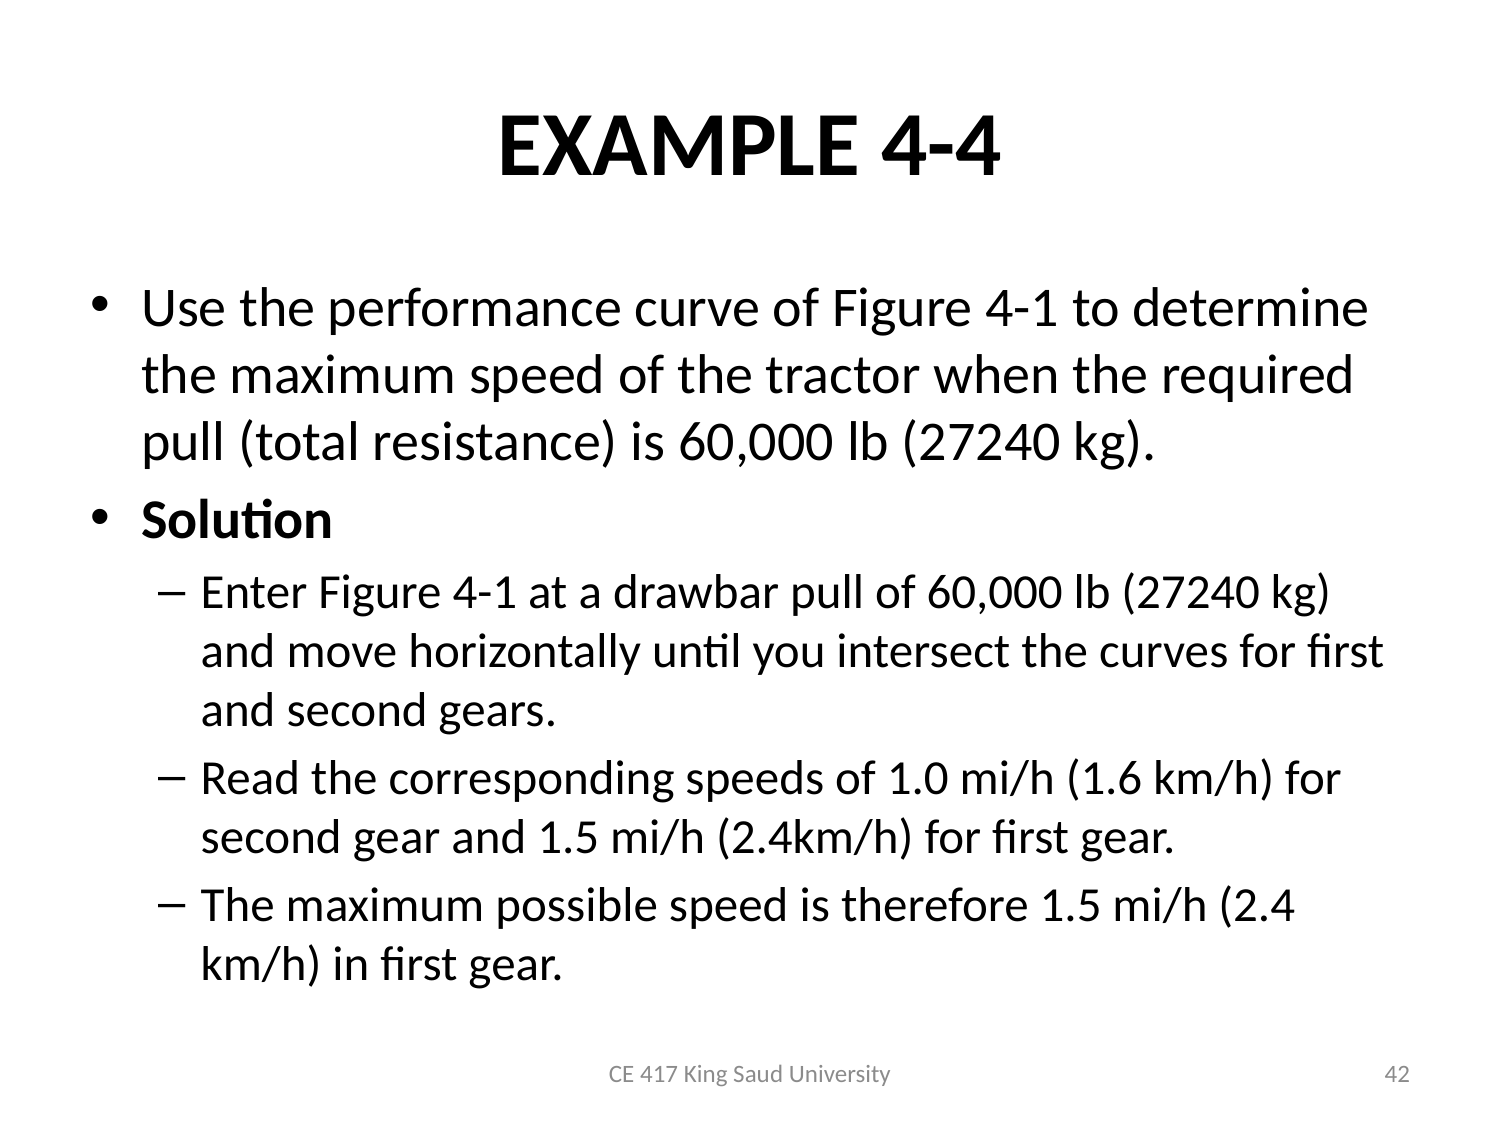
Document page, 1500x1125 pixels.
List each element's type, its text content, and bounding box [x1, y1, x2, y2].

footer CE 417 King Saud University [512, 1042, 988, 1103]
title EXAMPLE 4-4 [75, 45, 1425, 233]
slide_number 42 [1074, 1042, 1425, 1103]
list Use the performance curve of Figure 4-1 to determine the maximum speed of the tractor when the required pull (total resistance) is 60,000 lb (27240 kg). Solution Enter Figure 4-1 at a drawbar pull of 60,000 lb (27240 kg) and move horizontally until you intersect the curves for first and second gears. Read the corresponding speeds of 1.0 mi/h (1.6 km/h) for second gear and 1.5 mi/h (2.4km/h) for first gear. The maximum possible speed is therefore 1.5 mi/h (2.4 km/h) in first gear. [75, 262, 1425, 1005]
